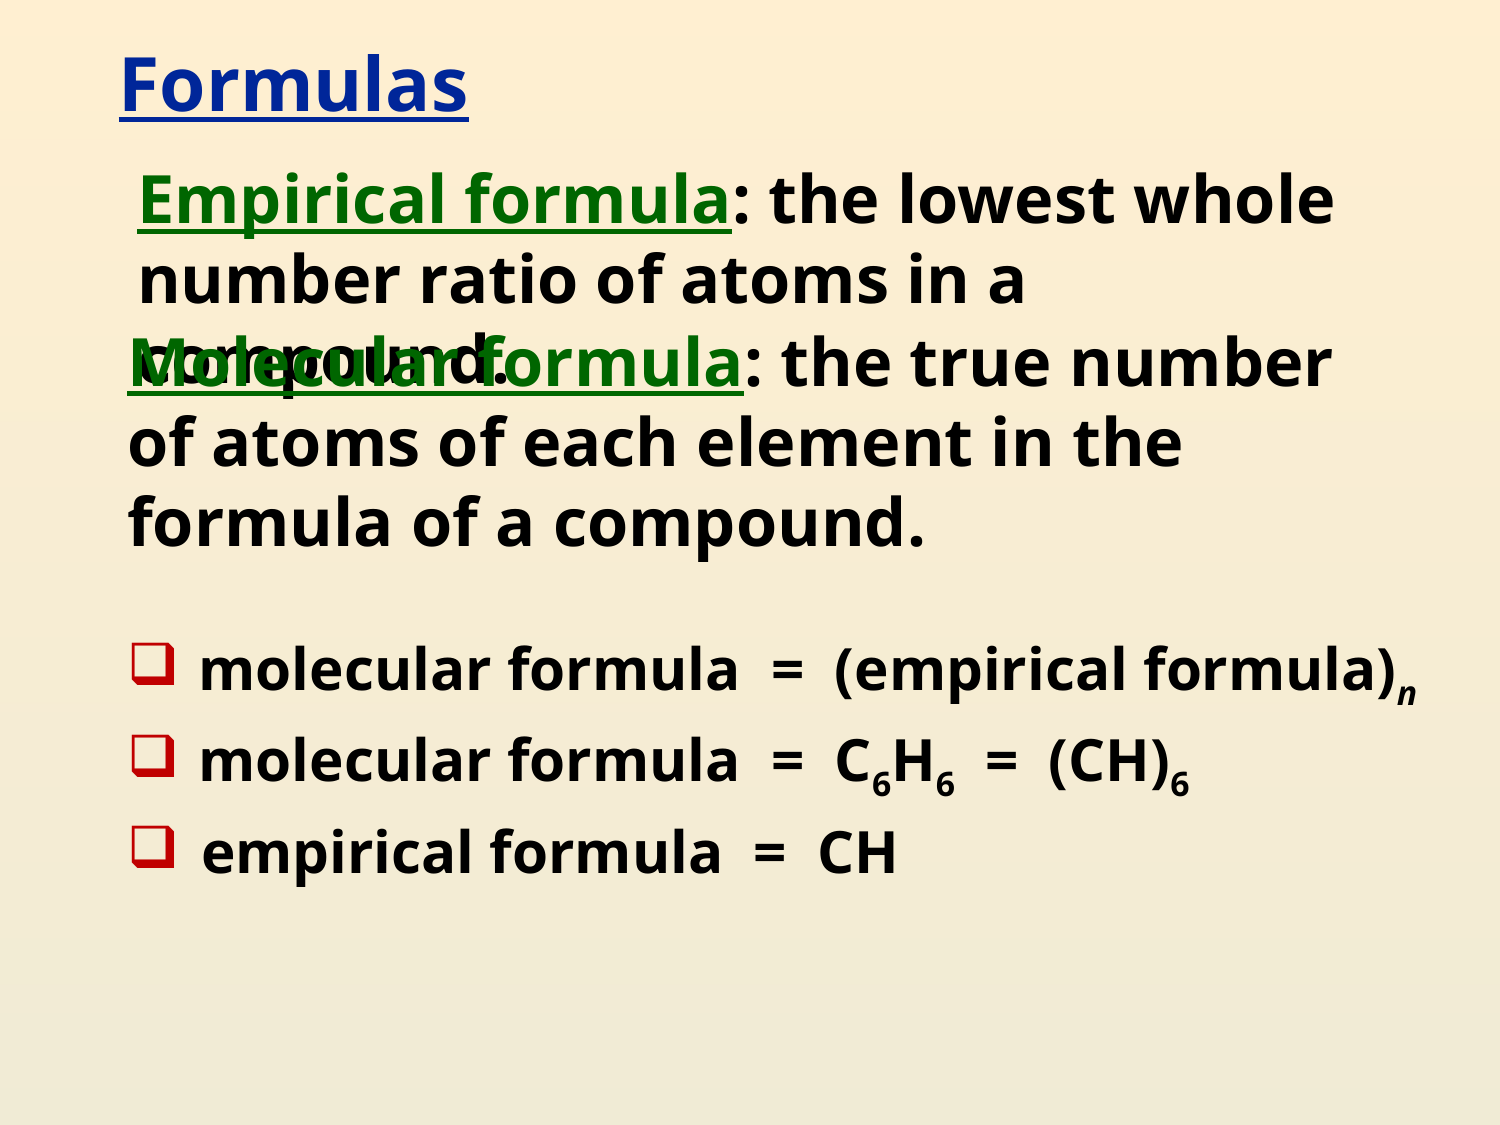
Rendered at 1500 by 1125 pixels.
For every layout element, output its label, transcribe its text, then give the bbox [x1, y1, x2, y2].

text_box Empirical formula: the lowest whole number ratio of atoms in a compound. [122, 149, 1425, 405]
title Formulas [49, 24, 538, 138]
list molecular formula = (empirical formula)n molecular formula = C6H6 = (CH)6 empirical formula = CH [112, 624, 1463, 965]
text_box Molecular formula: the true number of atoms of each element in the formula of a compound. [112, 312, 1400, 568]
